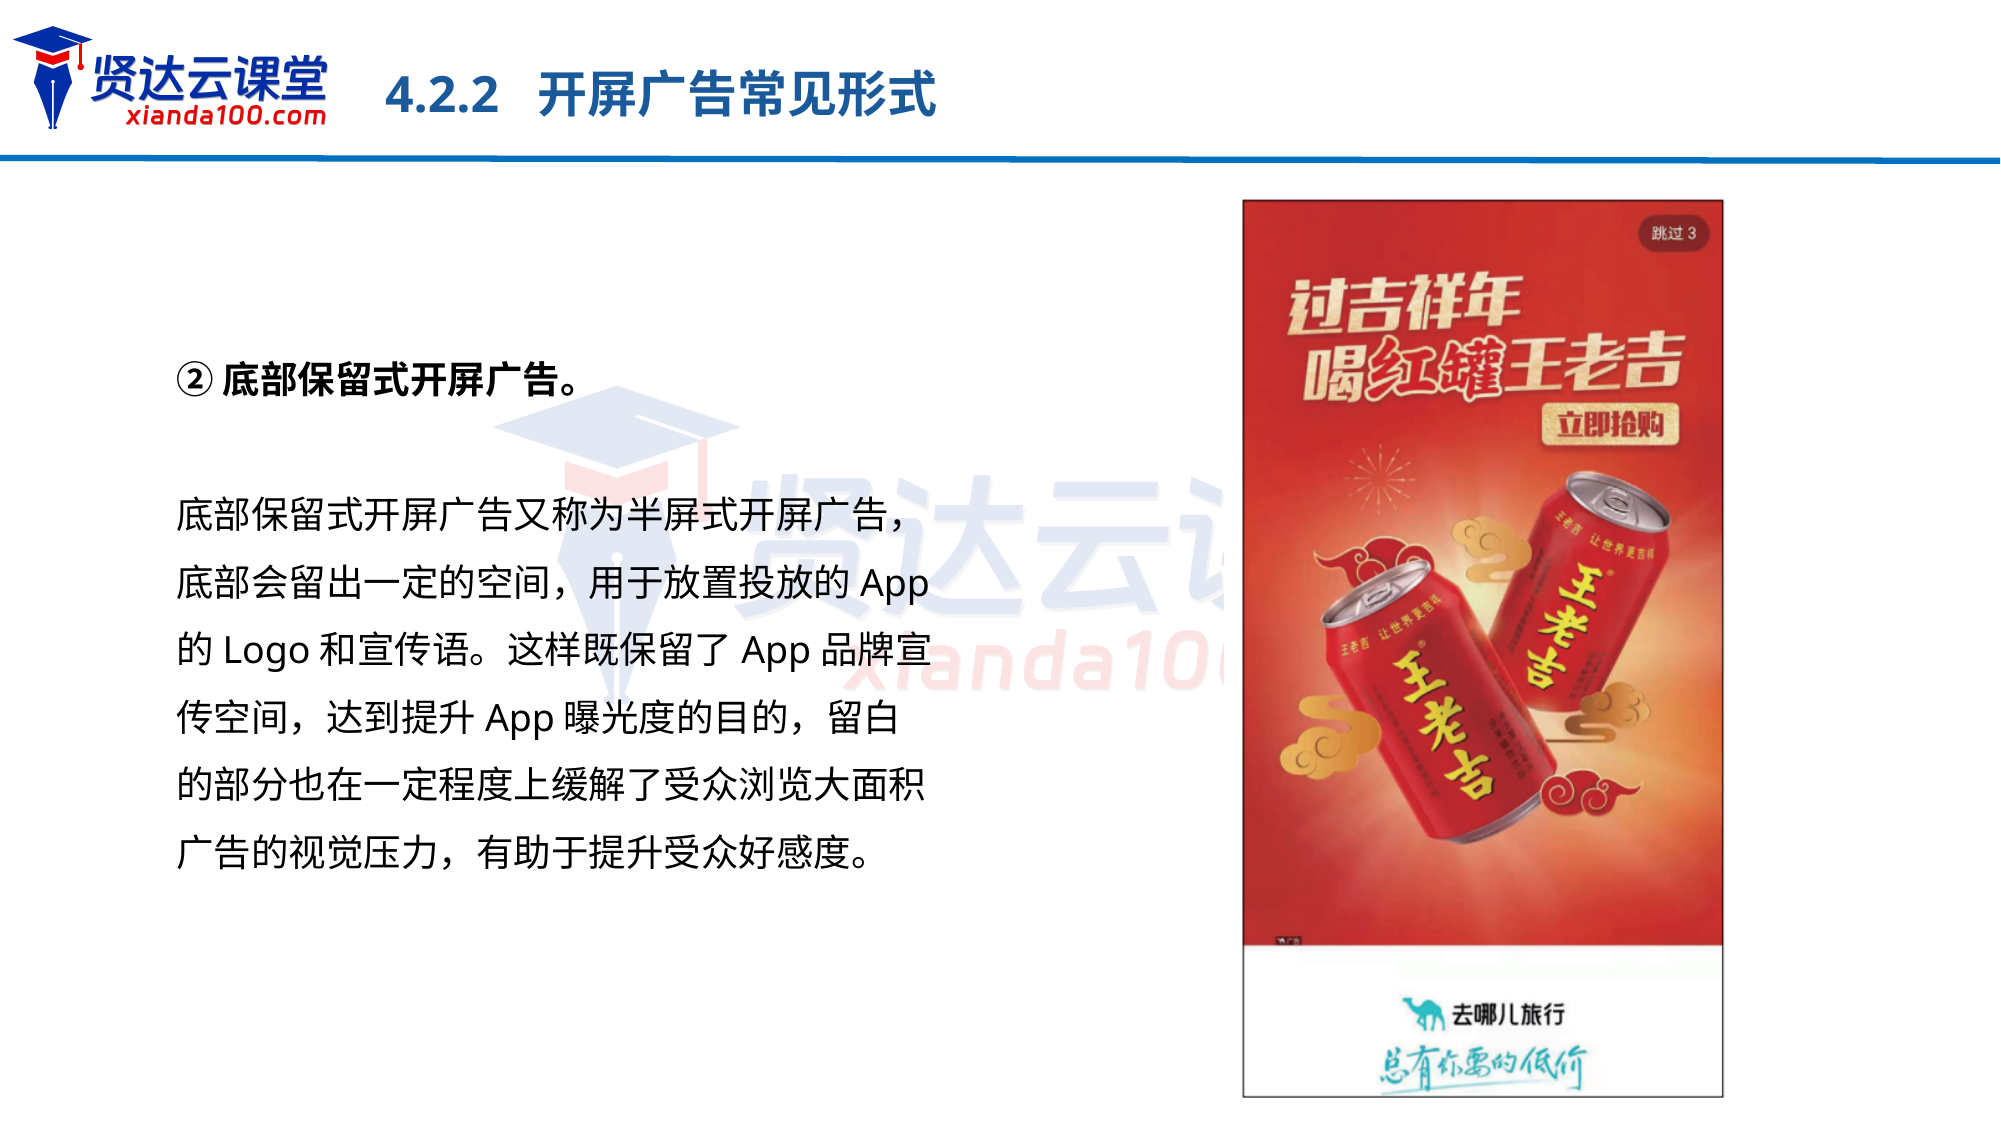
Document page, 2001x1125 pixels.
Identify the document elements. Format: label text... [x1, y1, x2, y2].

picture [0, 7, 353, 155]
text_box 4.2.2 开屏广告常见形式 [370, 54, 1007, 130]
picture [1224, 196, 1742, 1109]
text_box ②底部保留式开屏广告。 底部保留式开屏广告又称为半屏式开屏广告，底部会留出一定的空间，用于放置投放的App的Logo和宣传语。这样既保留了App品牌宣传空间，达到提升App曝光度的目的，留白的部分也在一定程度上缓解了受众浏览大面积广告的视觉压力，有助于提升受众好感度。 [161, 326, 952, 881]
